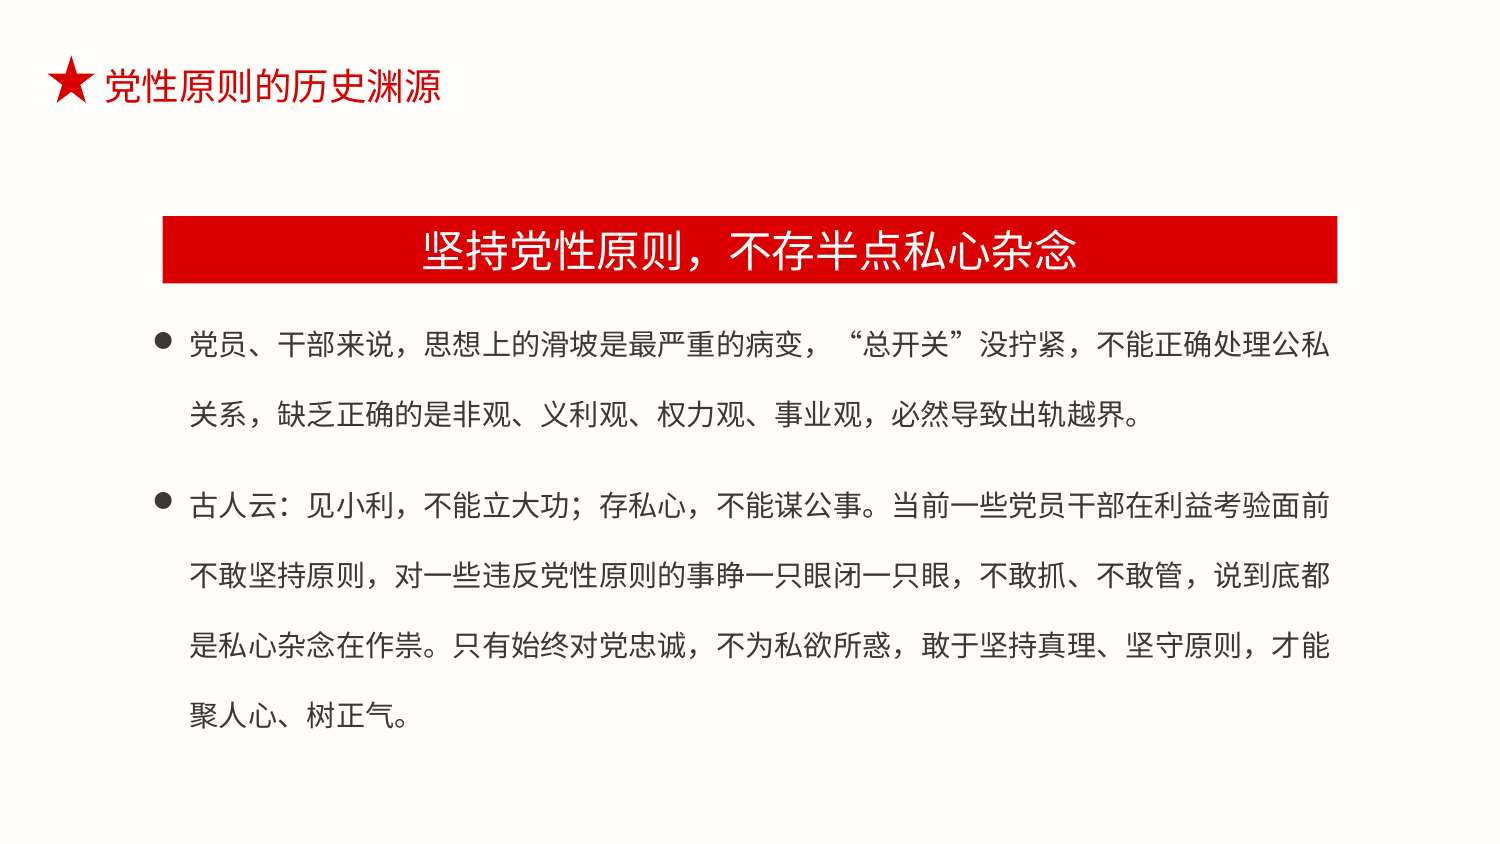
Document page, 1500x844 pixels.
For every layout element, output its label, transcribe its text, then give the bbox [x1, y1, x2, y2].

text_box 坚持党性原则，不存半点私心杂念 [162, 216, 1338, 284]
text_box 党员、干部来说，思想上的滑坡是最严重的病变，“总开关”没拧紧，不能正确处理公私关系，缺乏正确的是非观、义利观、权力观、事业观，必然导致出轨越界。 古人云：见小利，不能立大功；存私心，不能谋公事。当前一些党员干部在利益考验面前 不敢坚持原则，对一些违反党性原则的事睁一只眼闭一只眼，不敢抓、不敢管，说到底都是私心杂念在作祟。只有始终对党忠诚，不为私欲所惑，敢于坚持真理、坚守原则，才能聚人心、树正气。 [137, 284, 1363, 735]
